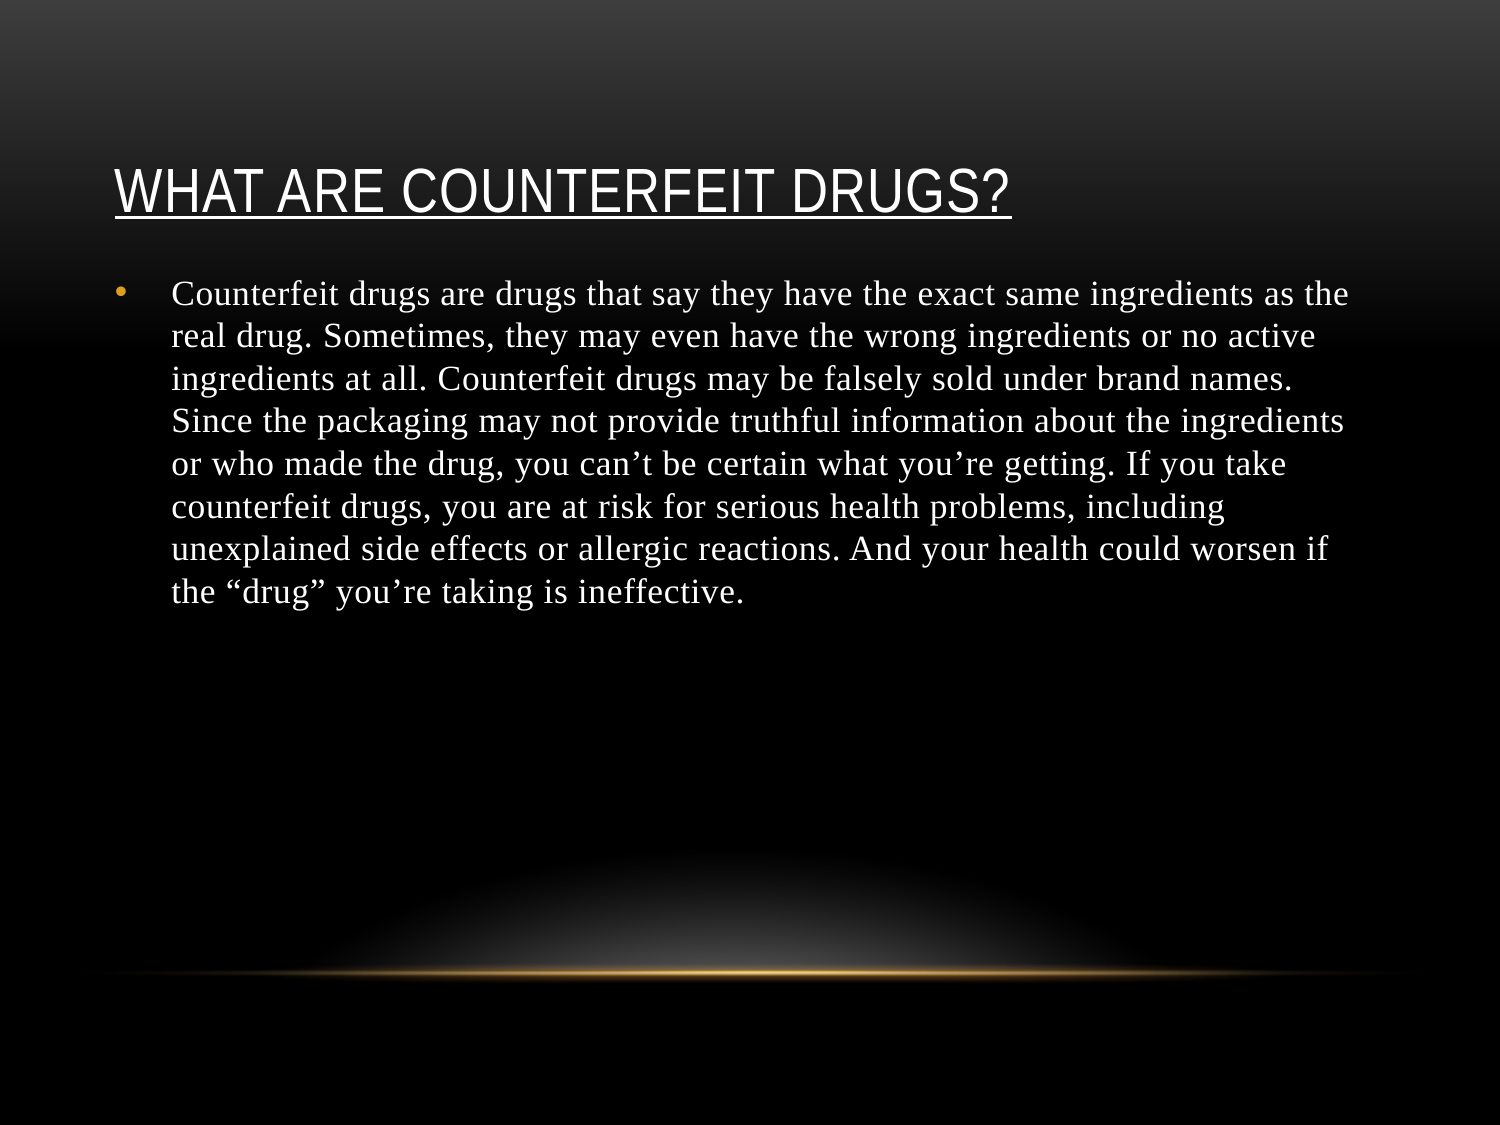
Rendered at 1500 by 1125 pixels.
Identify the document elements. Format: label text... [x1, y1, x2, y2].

list Counterfeit drugs are drugs that say they have the exact same ingredients as the real drug. Sometimes, they may even have the wrong ingredients or no active ingredients at all. Counterfeit drugs may be falsely sold under brand names. Since the packaging may not provide truthful information about the ingredients or who made the drug, you can’t be certain what you’re getting. If you take counterfeit drugs, you are at risk for serious health problems, including unexplained side effects or allergic reactions. And your health could worsen if the “drug” you’re taking is ineffective. [99, 262, 1400, 938]
title What are counterfeit drugs? [99, 45, 1400, 233]
picture [0, 0, 1500, 1125]
